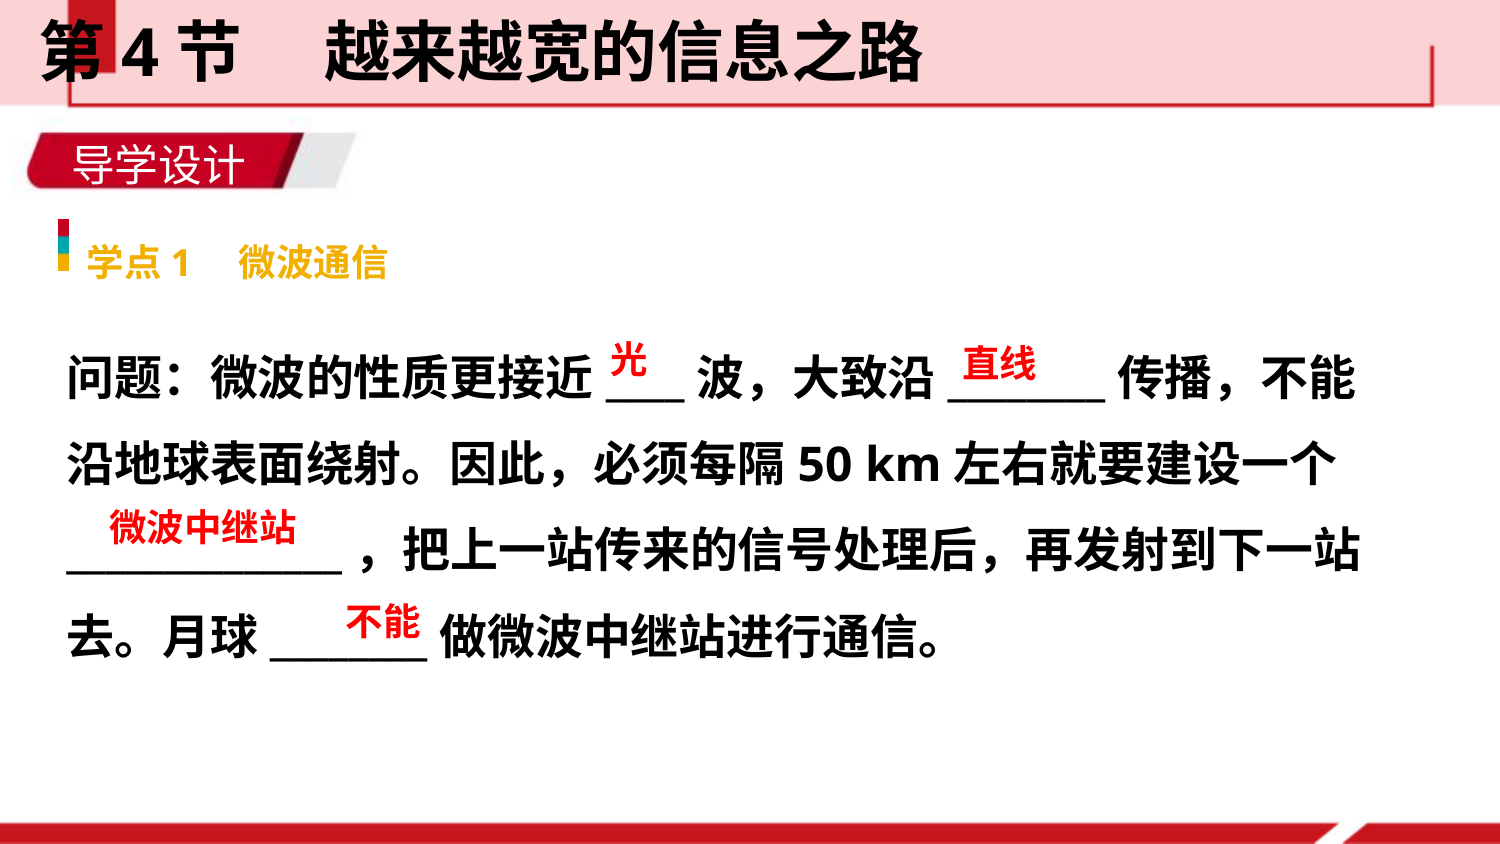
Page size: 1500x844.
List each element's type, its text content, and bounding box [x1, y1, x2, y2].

text_box 光 [599, 330, 660, 387]
picture [0, 0, 1500, 844]
text_box 直线 [951, 334, 1050, 391]
text_box 不能 [334, 592, 432, 649]
text_box 第4节 越来越宽的信息之路 [27, 3, 937, 96]
text_box 学点1 微波通信 [75, 215, 409, 290]
text_box 微波中继站 [97, 498, 309, 555]
text_box 问题：微波的性质更接近____波，大致沿________传播，不能沿地球表面绕射。因此，必须每隔50 km左右就要建设一个______________，把上一站传来的信号处理后，再发射到下一站去。月球________做微波中继站进行通信。 [55, 313, 1379, 670]
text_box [12, 117, 371, 201]
